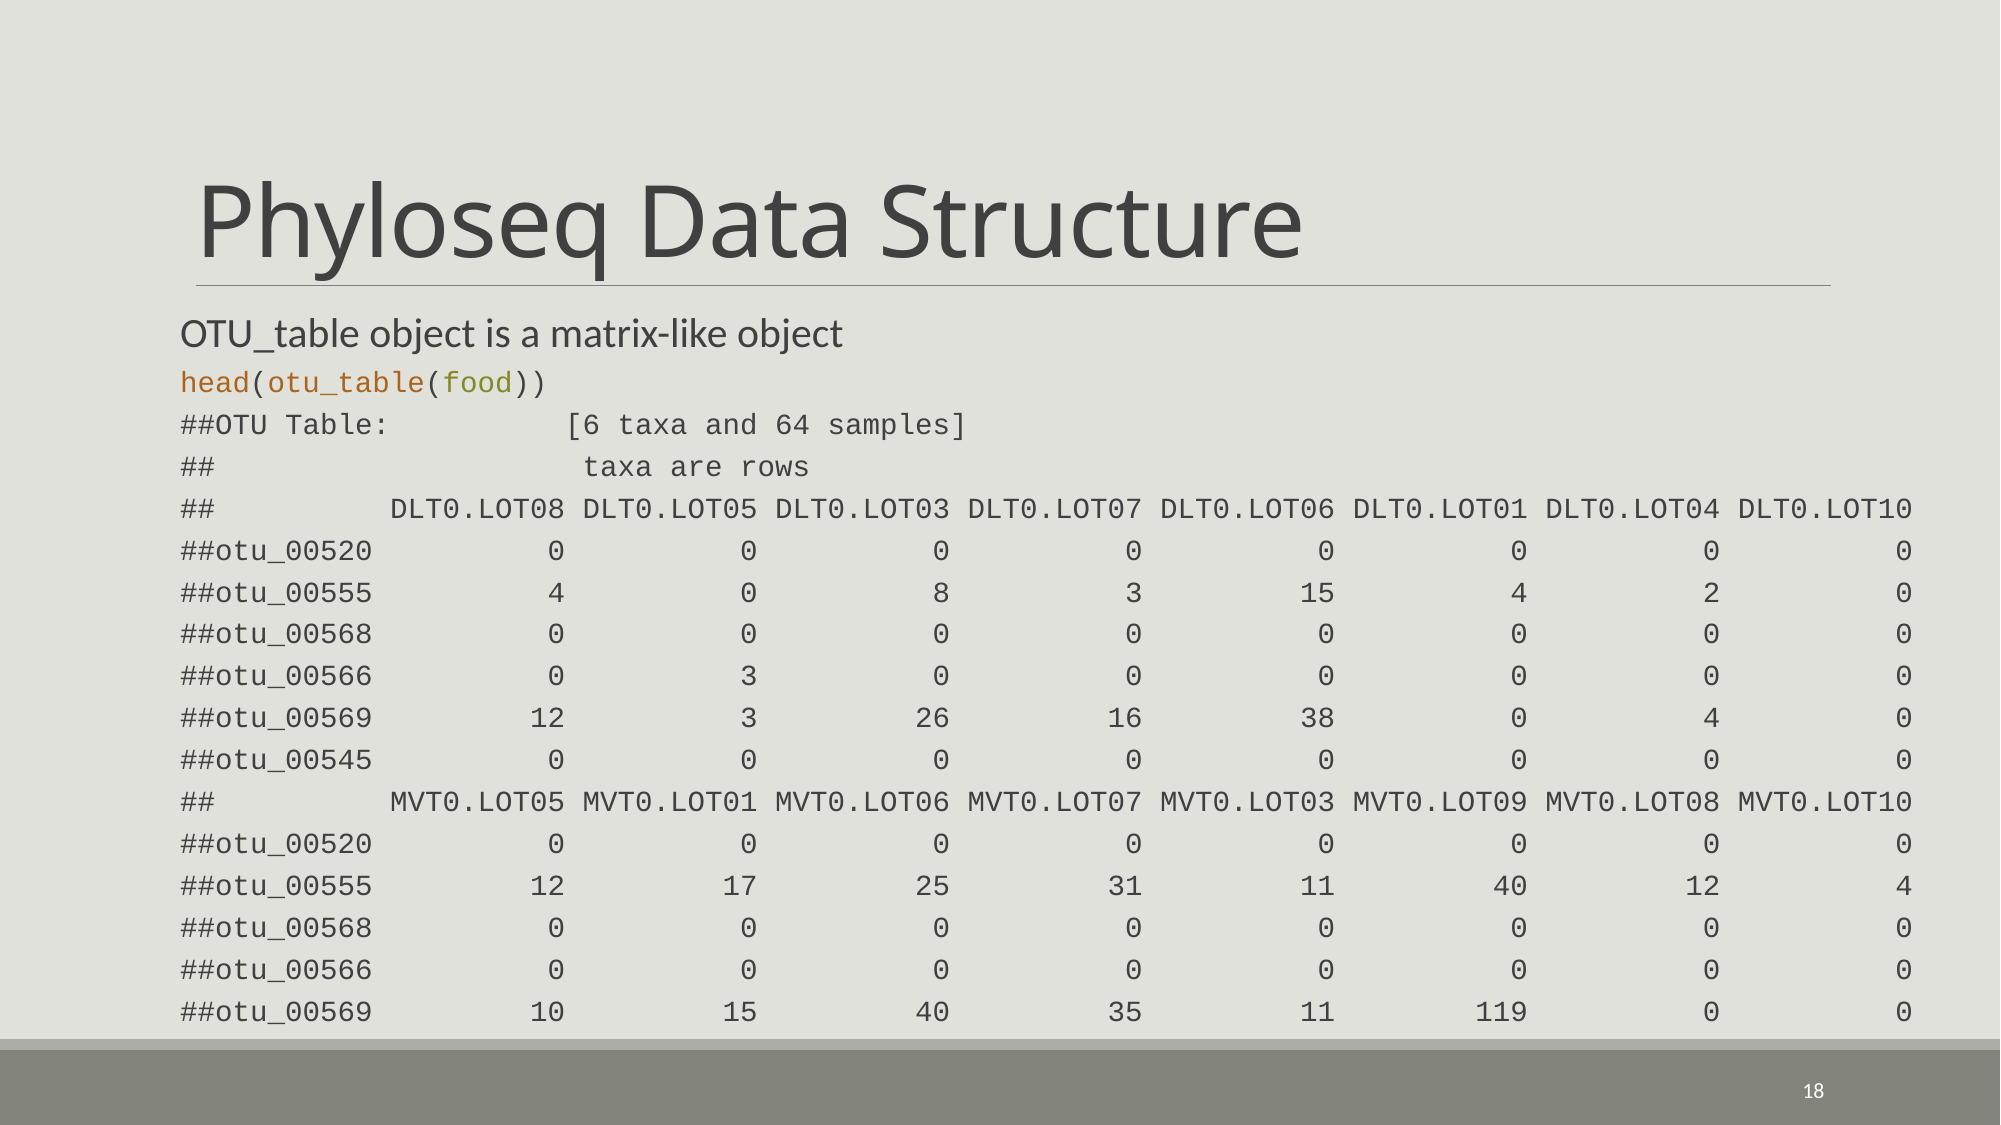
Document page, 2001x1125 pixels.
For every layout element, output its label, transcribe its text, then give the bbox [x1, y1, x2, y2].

list OTU_table object is a matrix-like object head(otu_table(food)) ##OTU Table: [6 taxa and 64 samples] ## taxa are rows ## DLT0.LOT08 DLT0.LOT05 DLT0.LOT03 DLT0.LOT07 DLT0.LOT06 DLT0.LOT01 DLT0.LOT04 DLT0.LOT10 ##otu_00520 0 0 0 0 0 0 0 0 ##otu_00555 4 0 8 3 15 4 2 0 ##otu_00568 0 0 0 0 0 0 0 0 ##otu_00566 0 3 0 0 0 0 0 0 ##otu_00569 12 3 26 16 38 0 4 0 ##otu_00545 0 0 0 0 0 0 0 0 ## MVT0.LOT05 MVT0.LOT01 MVT0.LOT06 MVT0.LOT07 MVT0.LOT03 MVT0.LOT09 MVT0.LOT08 MVT0.LOT10 ##otu_00520 0 0 0 0 0 0 0 0 ##otu_00555 12 17 25 31 11 40 12 4 ##otu_00568 0 0 0 0 0 0 0 0 ##otu_00566 0 0 0 0 0 0 0 0 ##otu_00569 10 15 40 35 11 119 0 0 [180, 288, 2000, 949]
slide_number 18 [1624, 1059, 1840, 1120]
title Phyloseq Data Structure [180, 47, 1830, 285]
